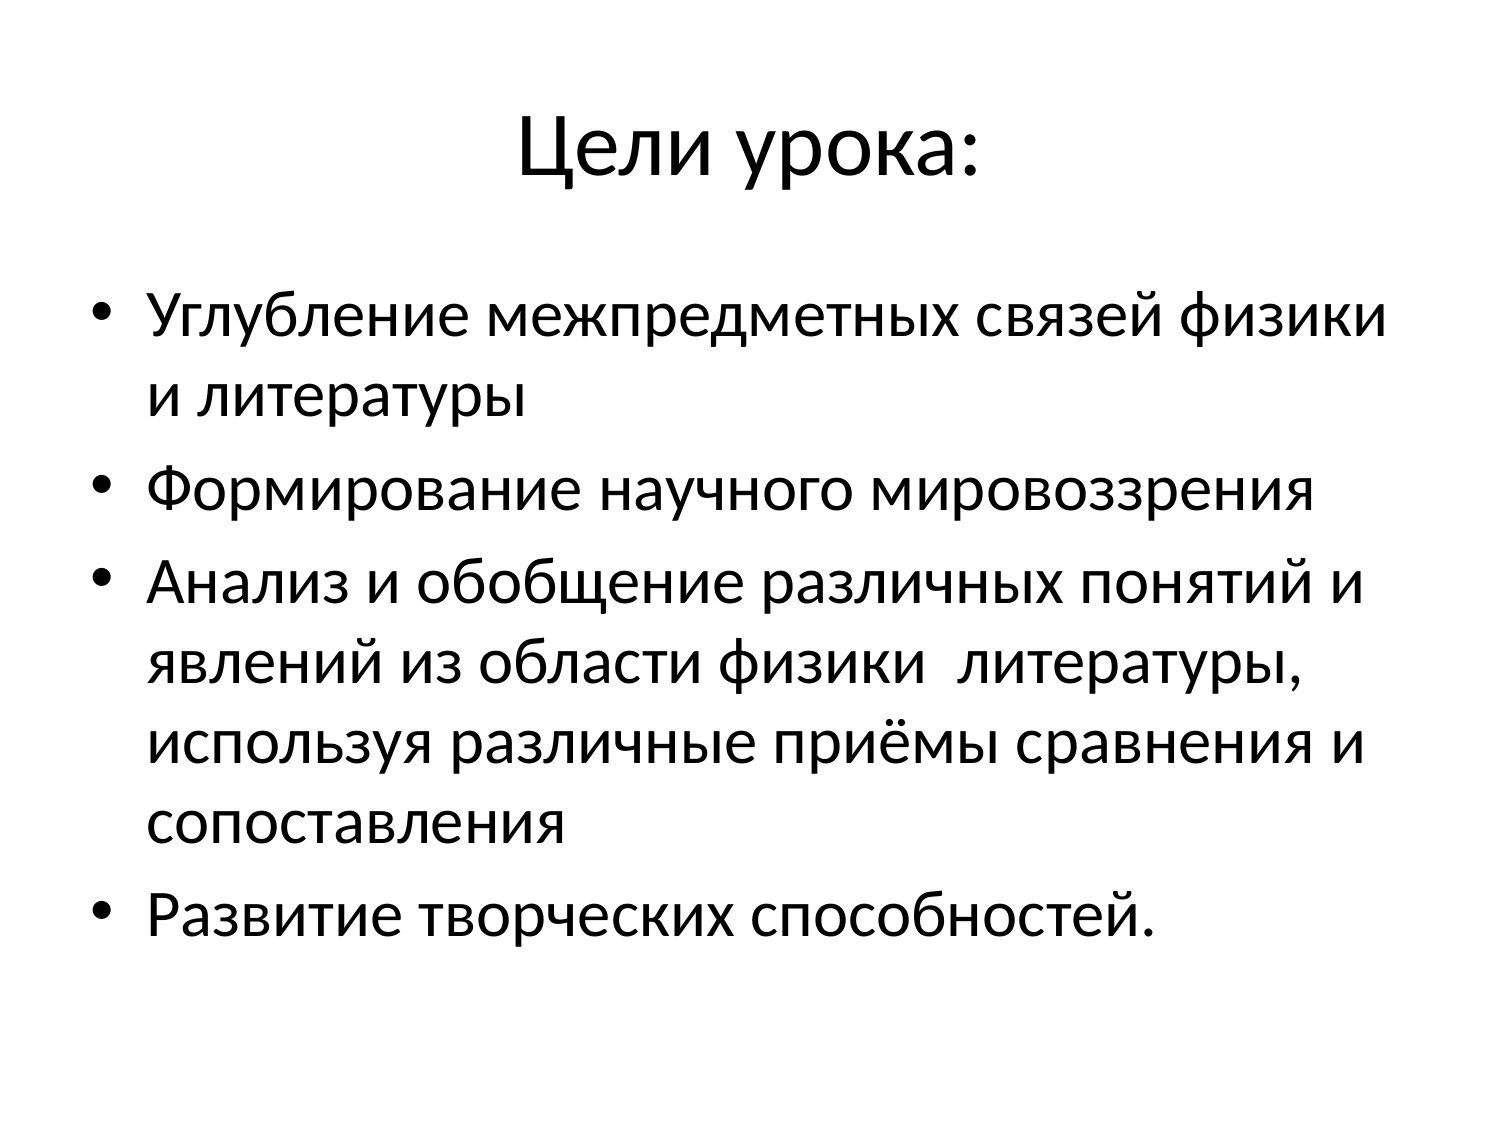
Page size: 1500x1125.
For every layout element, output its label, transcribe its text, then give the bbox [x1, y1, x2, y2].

list Углубление межпредметных связей физики и литературы Формирование научного мировоззрения Анализ и обобщение различных понятий и явлений из области физики литературы, используя различные приёмы сравнения и сопоставления Развитие творческих способностей. [75, 262, 1425, 1005]
title Цели урока: [75, 45, 1425, 233]
